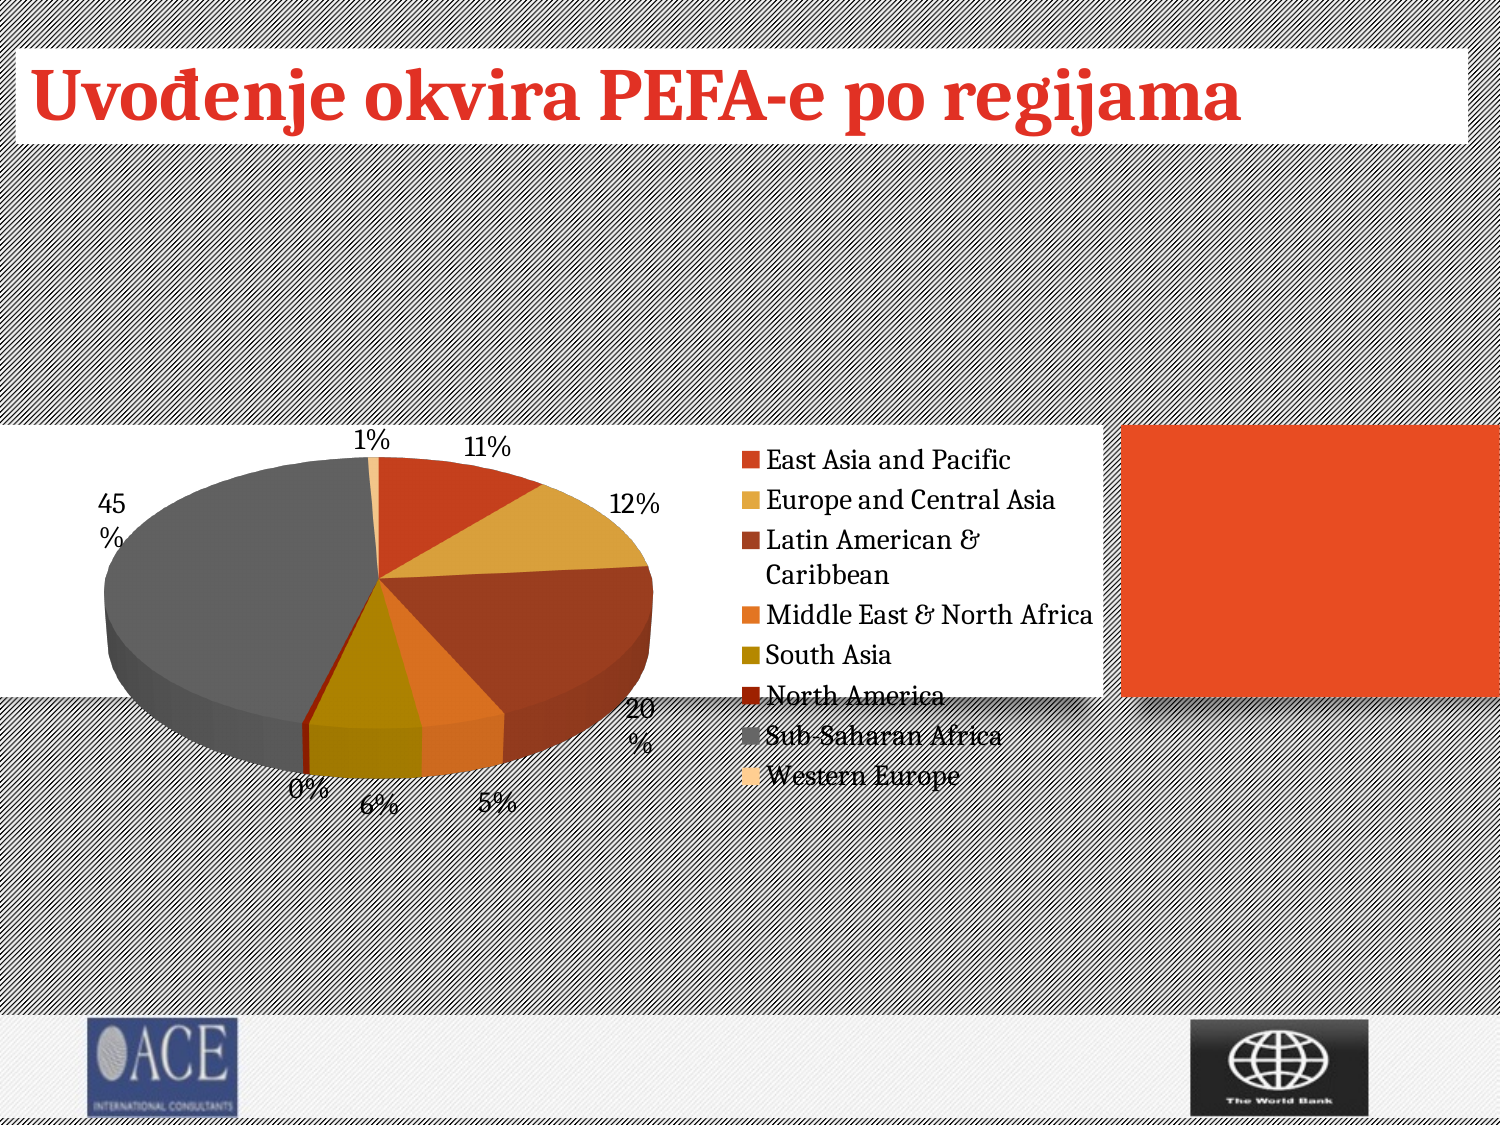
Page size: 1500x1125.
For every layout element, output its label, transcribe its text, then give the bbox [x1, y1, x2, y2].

chart [15, 243, 1117, 993]
picture [0, 0, 1500, 1125]
text_box Uvođenje okvira PEFA-e po regijama [15, 48, 1469, 145]
